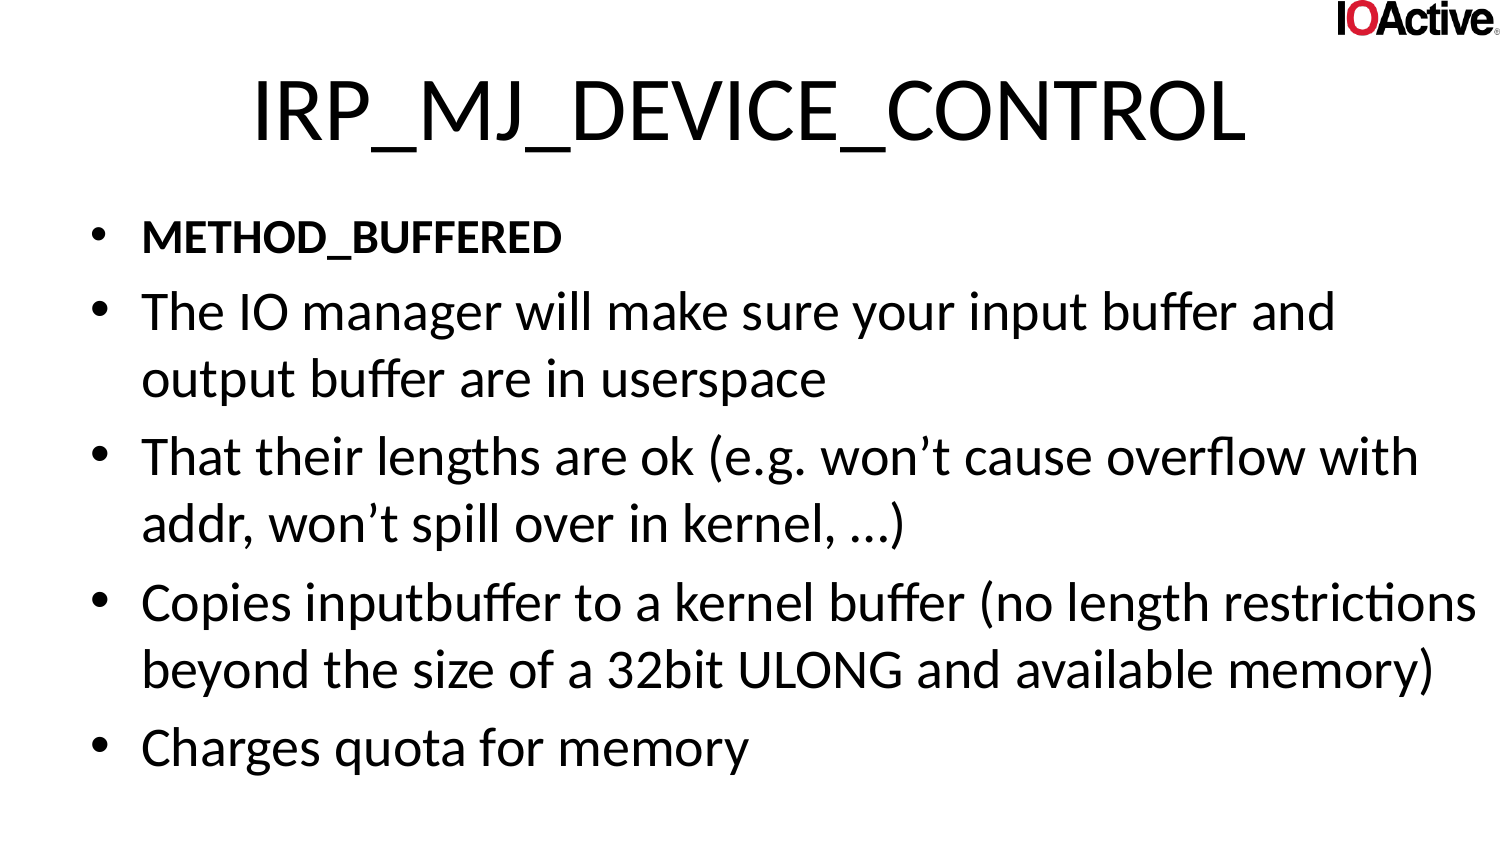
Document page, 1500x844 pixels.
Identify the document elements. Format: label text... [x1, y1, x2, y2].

title IRP_MJ_DEVICE_CONTROL [75, 33, 1425, 175]
picture [1337, 0, 1500, 36]
list METHOD_BUFFERED The IO manager will make sure your input buffer and output buffer are in userspace That their lengths are ok (e.g. won’t cause overflow with addr, won’t spill over in kernel, …) Copies inputbuffer to a kernel buffer (no length restrictions beyond the size of a 32bit ULONG and available memory) Charges quota for memory [75, 196, 1500, 844]
